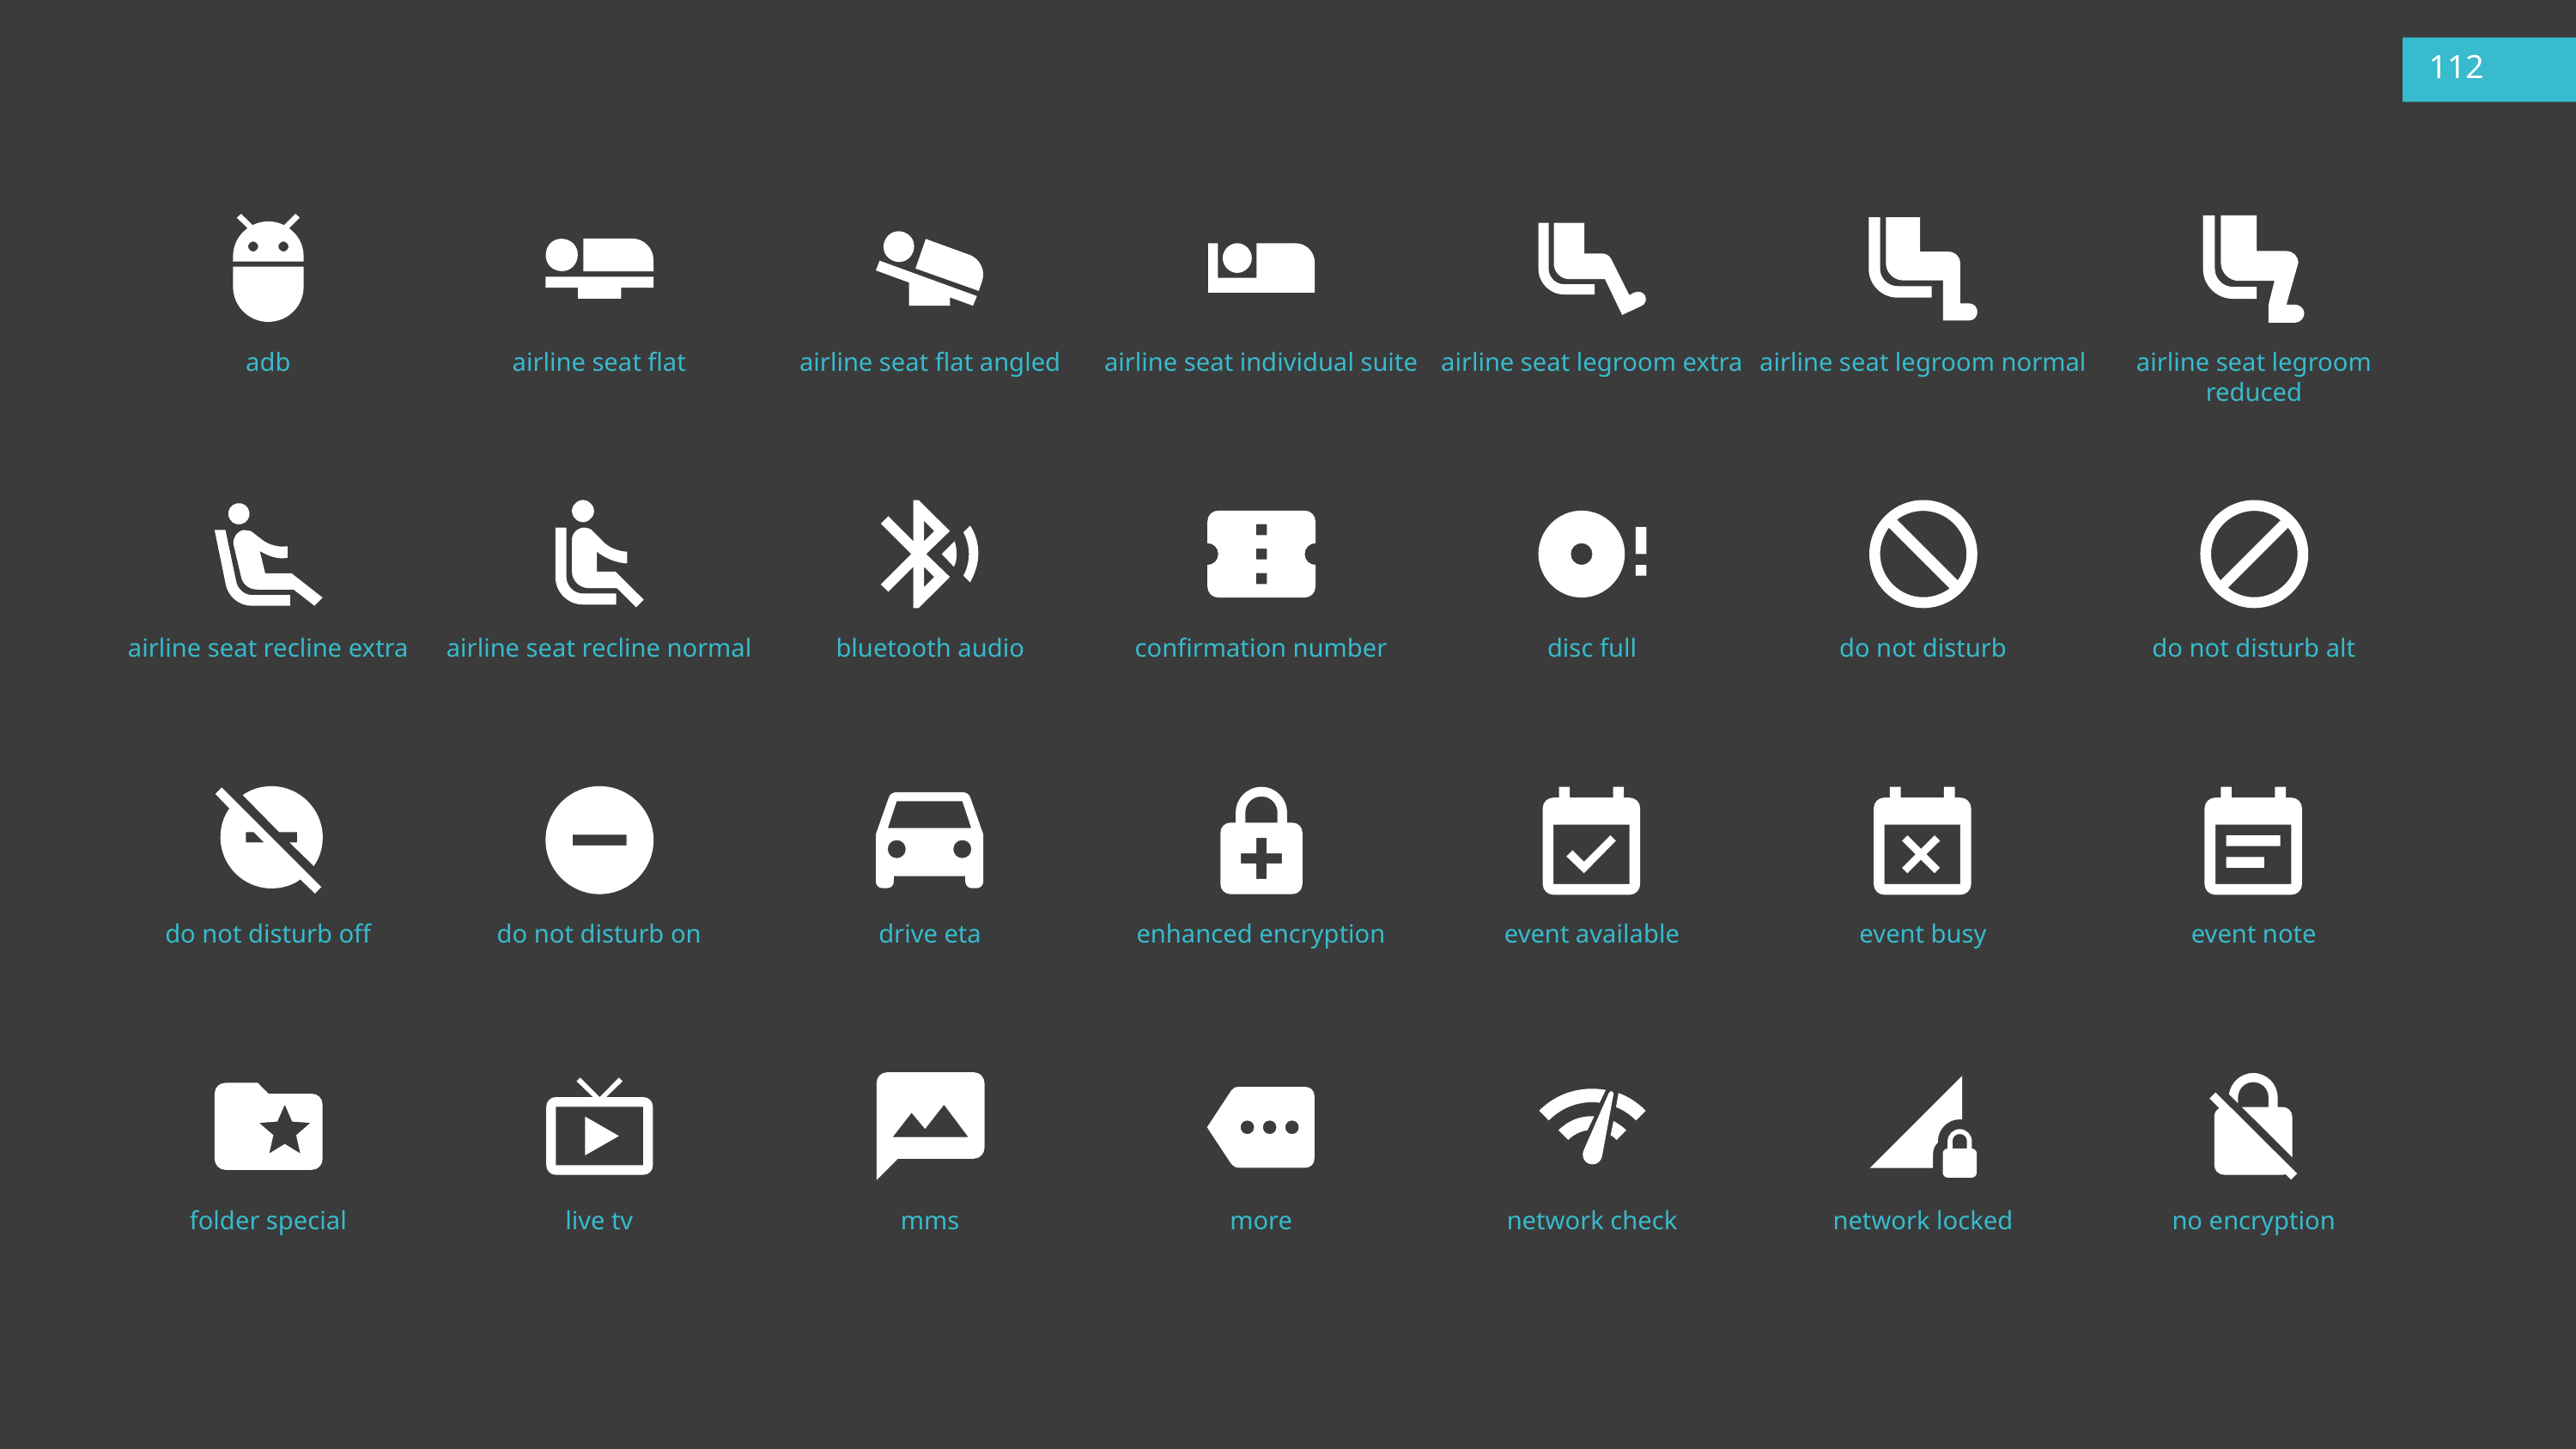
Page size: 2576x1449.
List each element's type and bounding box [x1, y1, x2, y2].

text_box [545, 239, 578, 271]
text_box [1635, 565, 1647, 576]
text_box [1869, 1076, 1963, 1168]
text_box [89, 626, 2433, 669]
slide_number [2415, 35, 2502, 100]
text_box [2209, 1092, 2298, 1180]
text_box [883, 231, 914, 263]
text_box [1553, 222, 1646, 315]
text_box [546, 1077, 653, 1175]
text_box [233, 266, 304, 322]
text_box [572, 527, 644, 608]
text_box [233, 530, 323, 606]
text_box [583, 238, 654, 272]
text_box [1583, 1091, 1614, 1165]
text_box [941, 541, 957, 567]
text_box [1942, 1129, 1978, 1178]
text_box [963, 525, 979, 583]
text_box [1558, 1116, 1595, 1140]
text_box [89, 912, 2433, 955]
text_box [89, 1197, 2433, 1241]
text_box [1538, 222, 1595, 295]
text_box [1538, 510, 1625, 598]
text_box [876, 260, 977, 306]
text_box [215, 787, 322, 894]
text_box [1886, 217, 1978, 321]
text_box [214, 1082, 323, 1170]
text_box [228, 503, 250, 524]
text_box [1220, 786, 1303, 894]
text_box [876, 1072, 985, 1180]
text_box [1542, 786, 1641, 895]
text_box [1222, 243, 1252, 273]
text_box [876, 791, 984, 888]
text_box [1868, 217, 1932, 298]
text_box [2200, 500, 2309, 609]
text_box [2221, 215, 2305, 323]
text_box [1616, 1093, 1646, 1121]
text_box [571, 500, 595, 523]
text_box [915, 239, 984, 291]
text_box [2204, 786, 2302, 895]
text_box [1874, 786, 1971, 895]
text_box [89, 339, 2433, 413]
text_box [1539, 1088, 1607, 1121]
text_box [233, 214, 304, 262]
text_box [214, 530, 290, 606]
text_box [1869, 500, 1978, 609]
text_box [555, 527, 617, 605]
text_box [2202, 215, 2257, 300]
text_box [545, 276, 654, 299]
text_box [545, 785, 654, 894]
text_box [1206, 1087, 1315, 1168]
text_box [1635, 526, 1647, 555]
text_box [1208, 243, 1315, 293]
text_box [880, 500, 951, 609]
text_box [242, 785, 323, 866]
text_box [1207, 510, 1316, 598]
text_box [2228, 1073, 2293, 1158]
text_box [1610, 1120, 1627, 1140]
